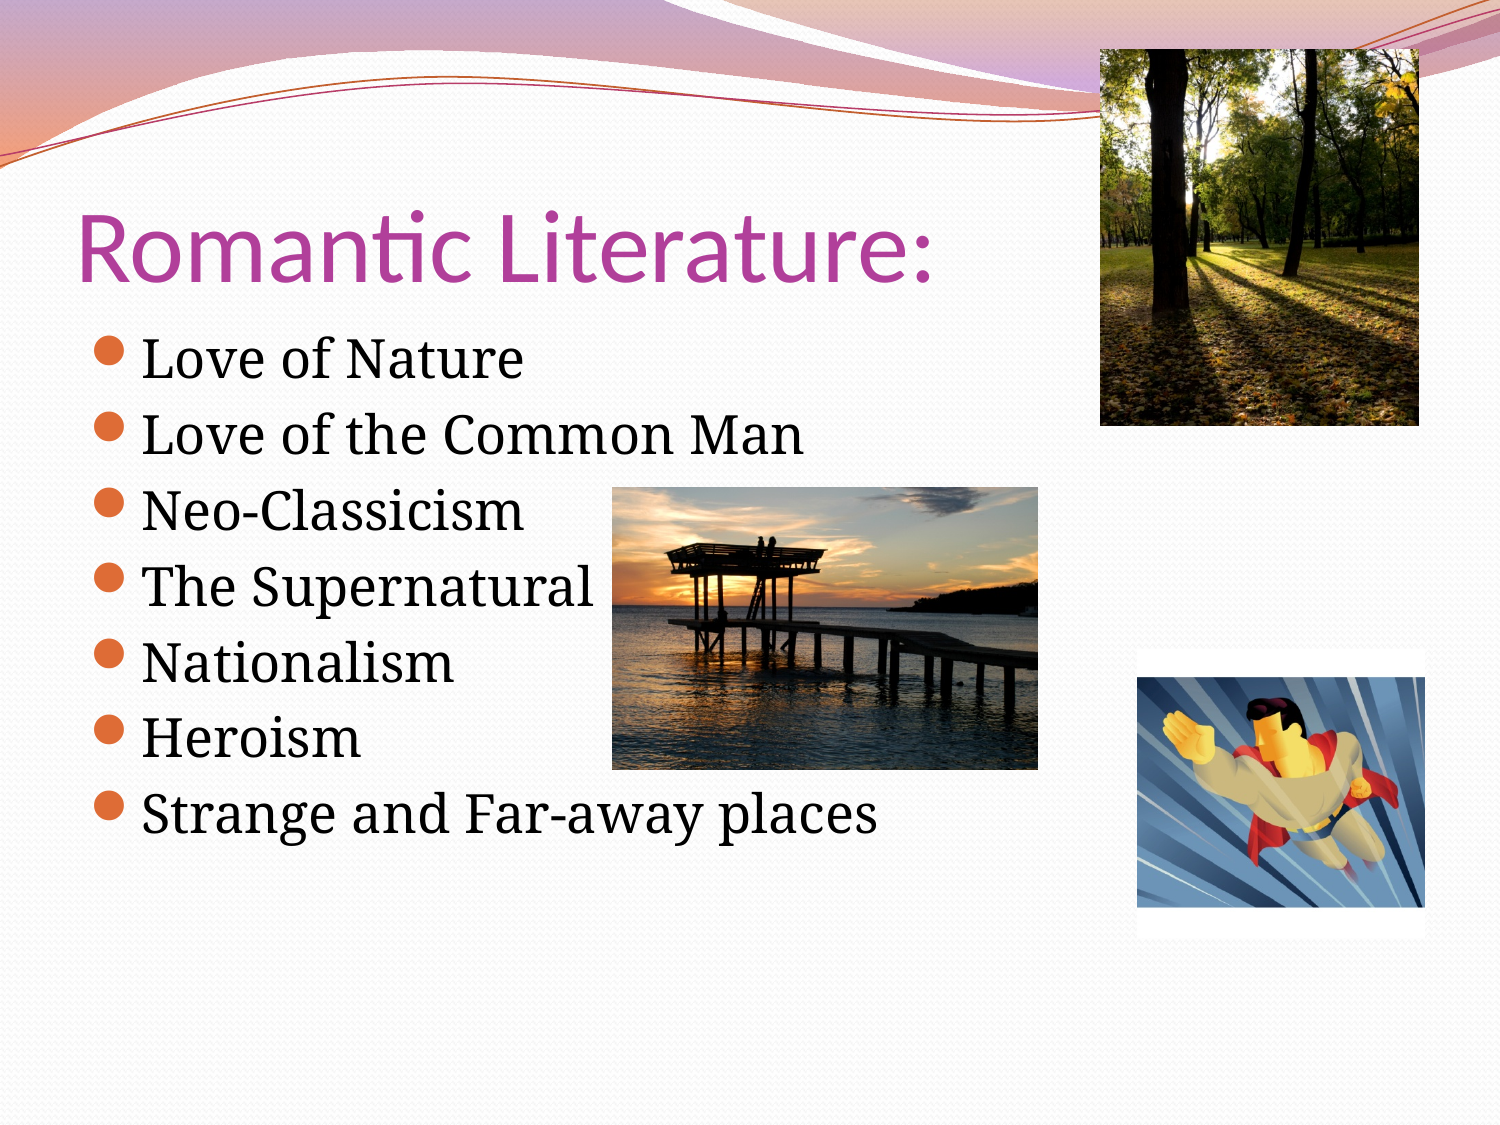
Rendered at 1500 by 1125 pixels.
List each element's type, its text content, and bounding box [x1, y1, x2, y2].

picture [1137, 649, 1426, 938]
picture [1099, 49, 1420, 427]
picture [612, 487, 1038, 771]
title Romantic Literature: [75, 115, 1092, 303]
list Love of Nature Love of the Common Man Neo-Classicism The Supernatural Nationalism Heroism Strange and Far-away places [75, 317, 1425, 1038]
